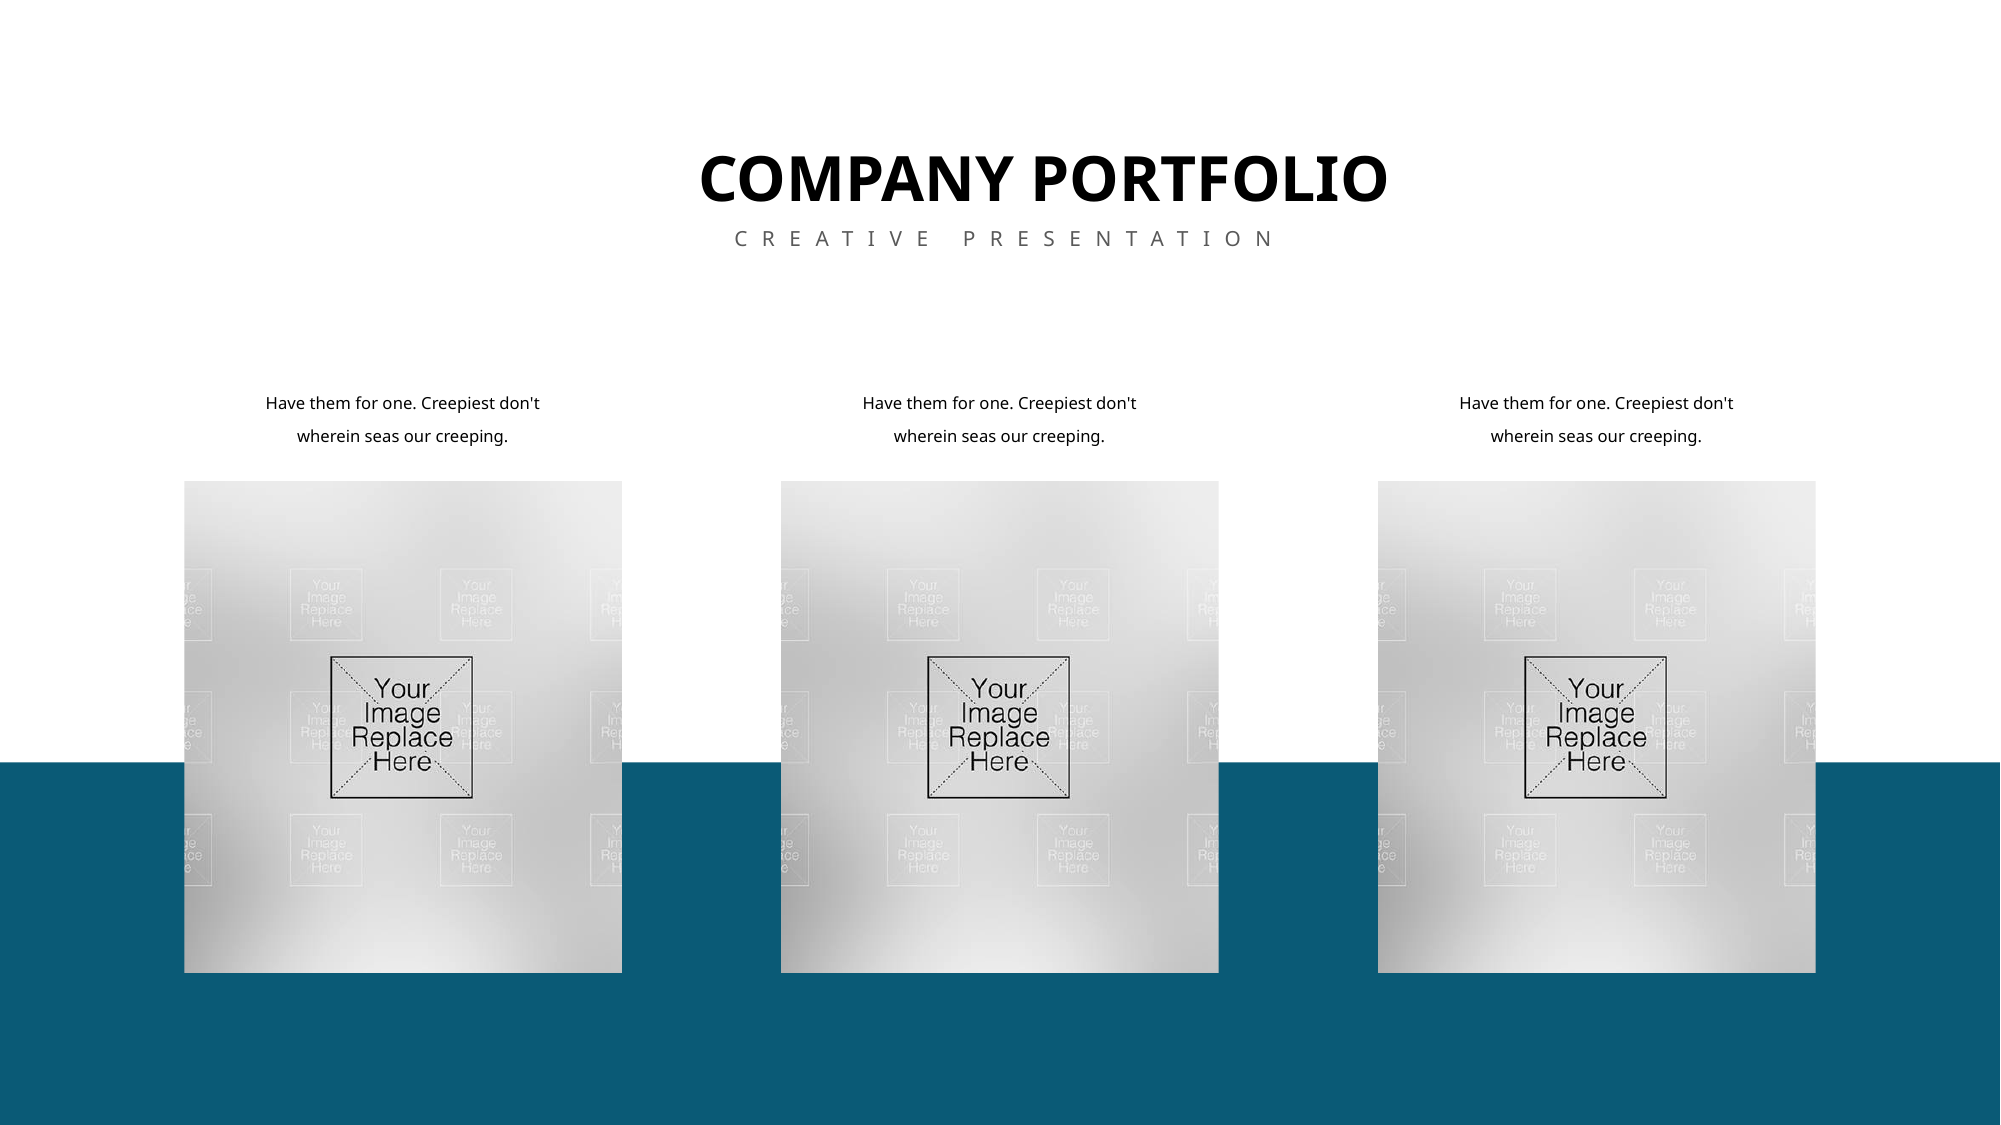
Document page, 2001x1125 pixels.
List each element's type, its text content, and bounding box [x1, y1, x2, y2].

text_box Have them for one. Creepiest don't wherein seas our creeping. [1427, 372, 1767, 454]
picture [184, 481, 622, 973]
text_box COMPANY PORTFOLIO [598, 117, 1491, 237]
text_box Have them for one. Creepiest don't wherein seas our creeping. [830, 372, 1170, 454]
text_box [0, 761, 2000, 1125]
text_box Have them for one. Creepiest don't wherein seas our creeping. [233, 372, 573, 454]
picture [781, 481, 1219, 973]
text_box CREATIVE PRESENTATION [652, 237, 1354, 258]
picture [1378, 481, 1816, 973]
